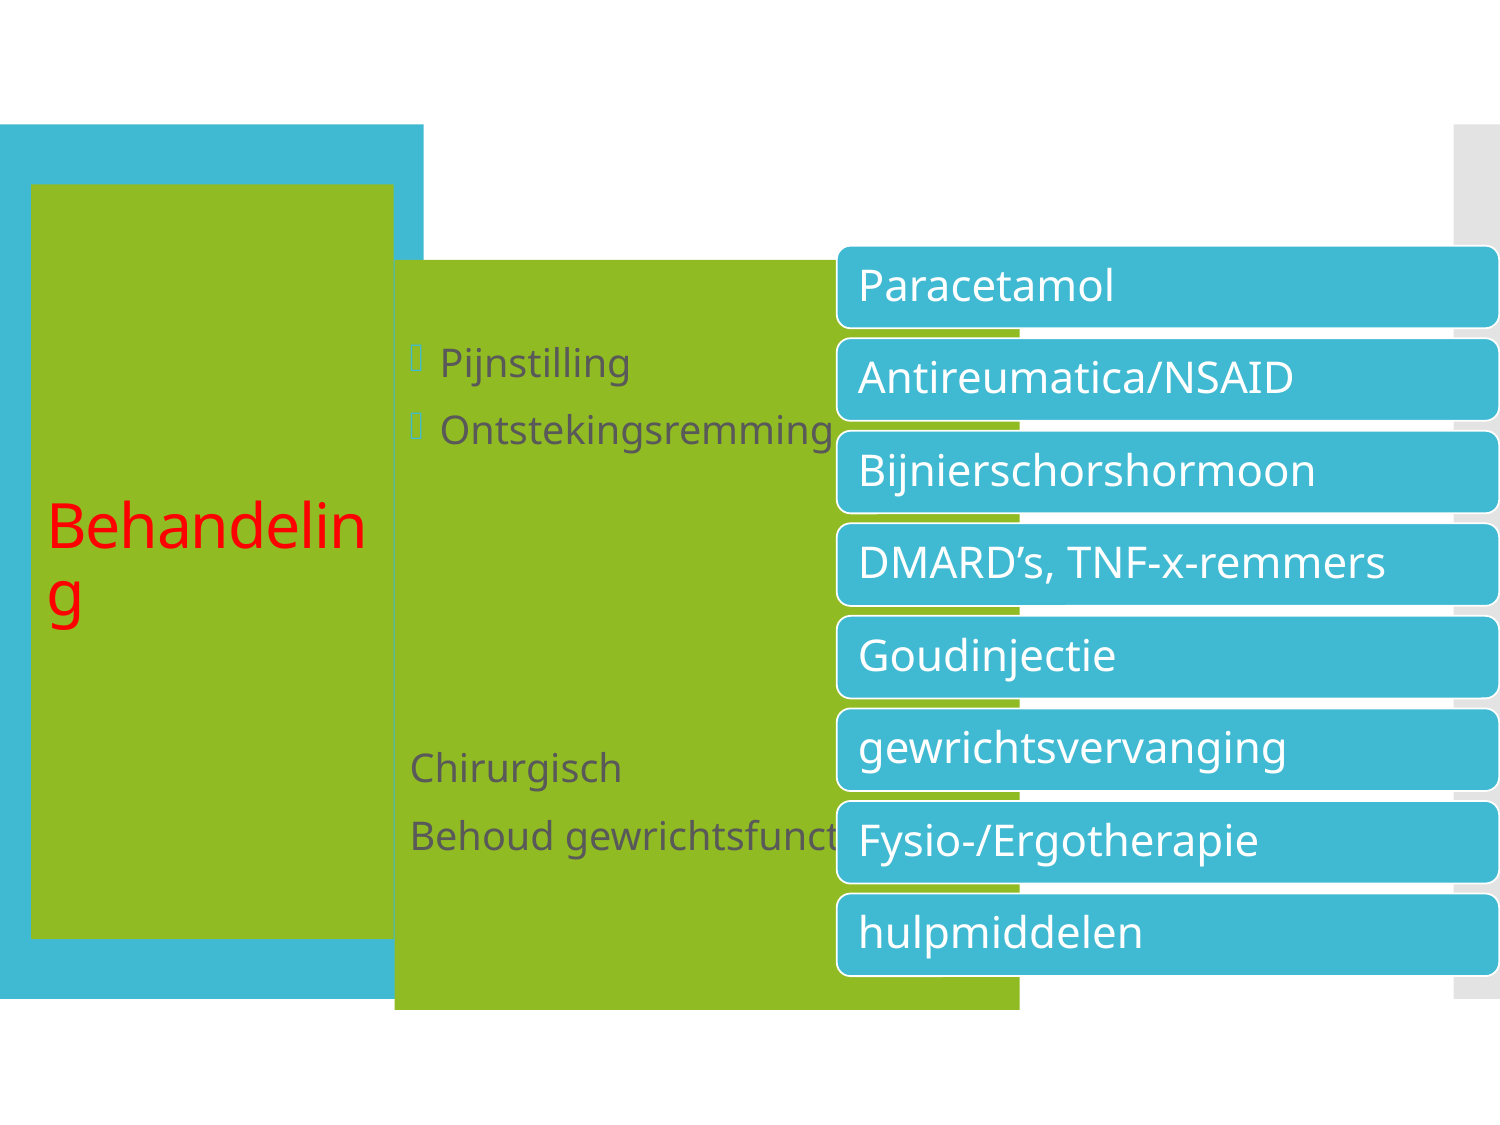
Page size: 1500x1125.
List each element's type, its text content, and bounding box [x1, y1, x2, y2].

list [836, 235, 1500, 987]
list Pijnstilling Ontstekingsremming Chirurgisch Behoud gewrichtsfunctie [394, 259, 1020, 1010]
title Behandeling [31, 184, 394, 940]
